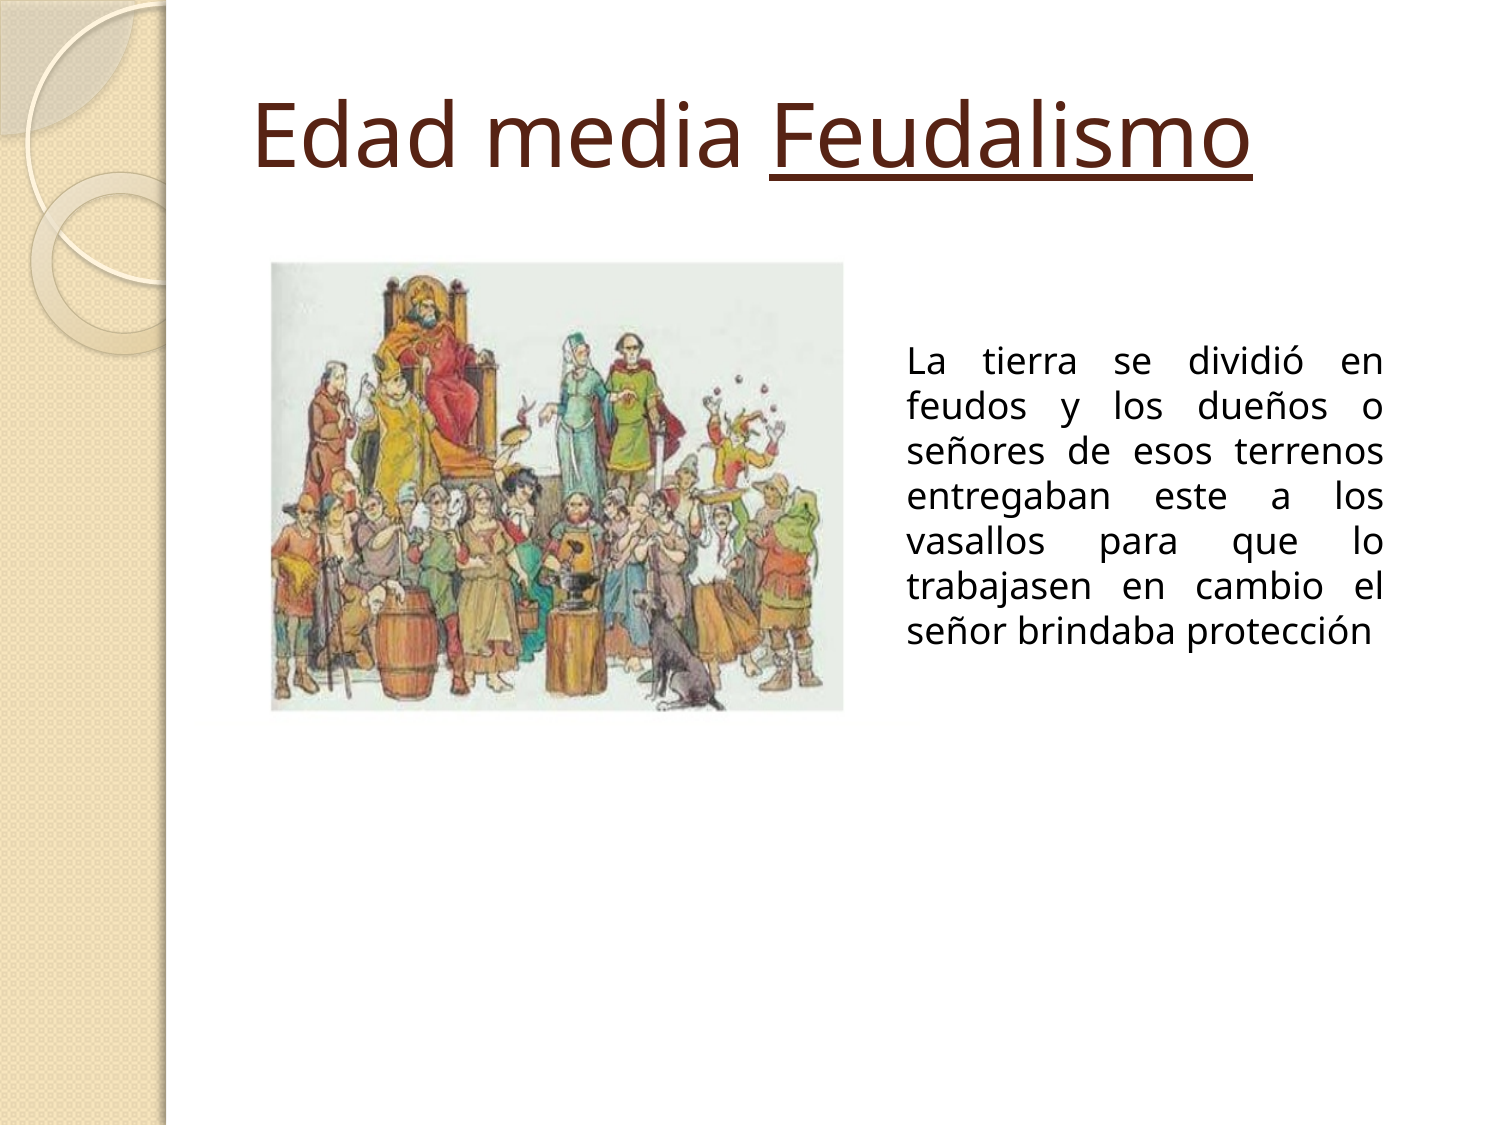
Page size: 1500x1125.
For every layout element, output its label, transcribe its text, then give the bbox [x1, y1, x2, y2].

title Edad media Feudalismo [235, 45, 1466, 233]
picture [194, 255, 920, 729]
text_box La tierra se dividió en feudos y los dueños o señores de esos terrenos entregaban este a los vasallos para que lo trabajasen en cambio el señor brindaba protección [927, 329, 1400, 660]
